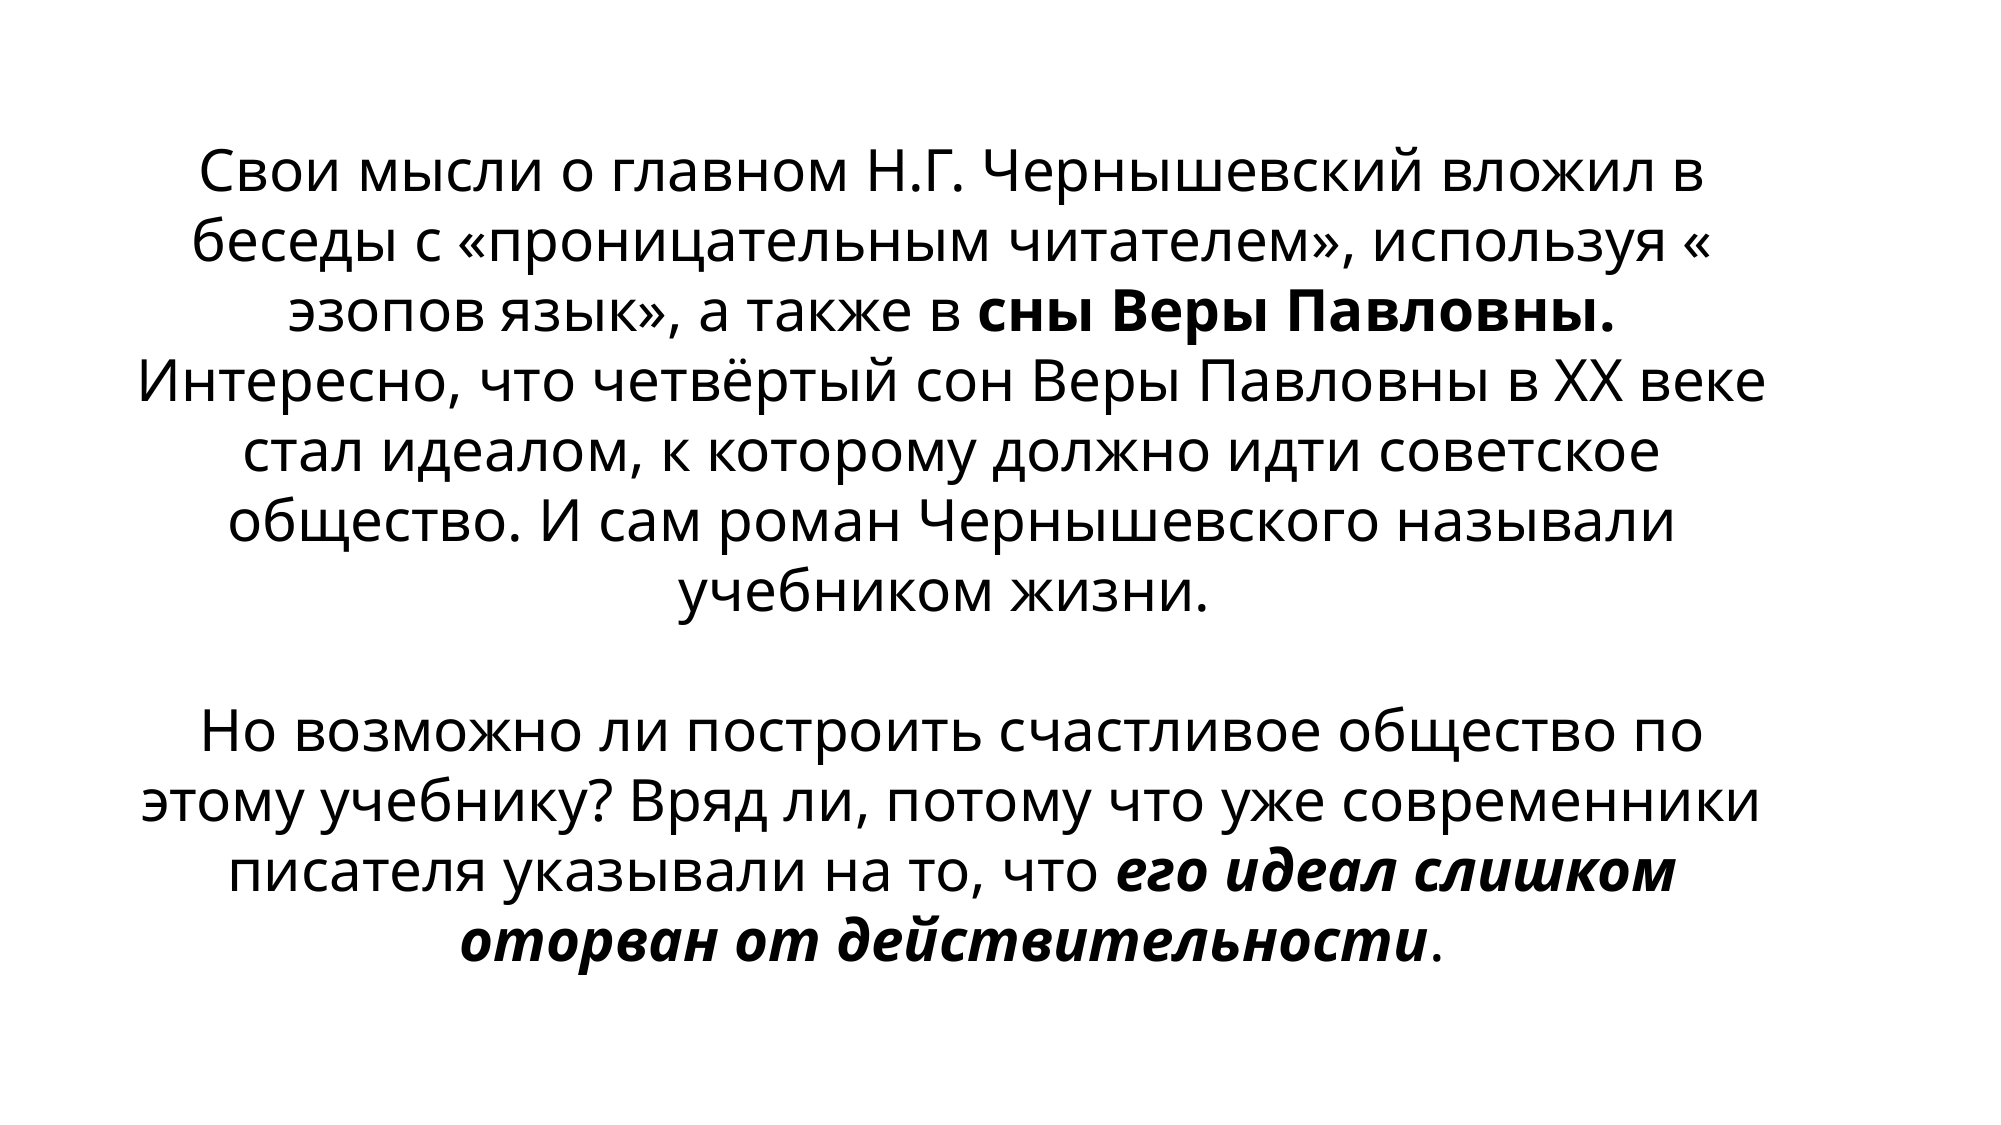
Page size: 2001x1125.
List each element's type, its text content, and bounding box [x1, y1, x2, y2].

text_box Свои мысли о главном Н.Г. Чернышевский вложил в беседы с «проницательным читателем», используя « эзопов язык», а также в сны Веры Павловны. Интересно, что четвёртый сон Веры Павловны в XX веке стал идеалом, к которому должно идти советское общество. И сам роман Чернышевского называли учебником жизни. Но возможно ли построить счастливое общество по этому учебнику? Вряд ли, потому что уже современники писателя указывали на то, что его идеал слишком оторван от действительности. [119, 126, 1785, 981]
